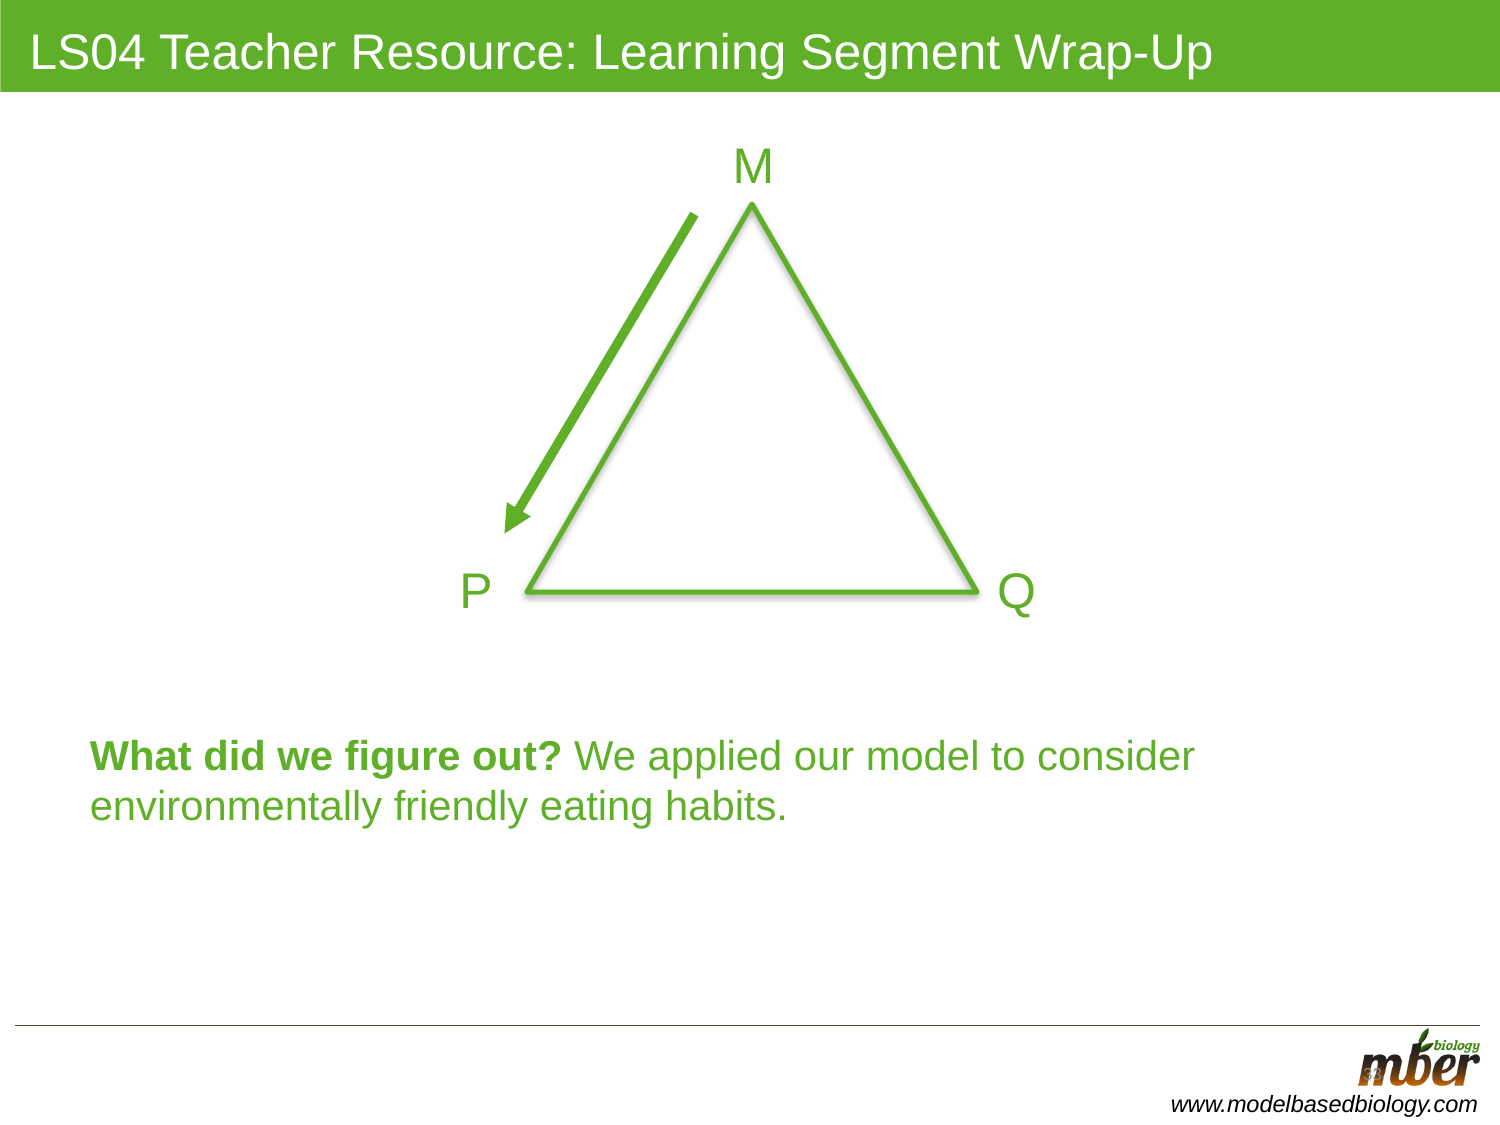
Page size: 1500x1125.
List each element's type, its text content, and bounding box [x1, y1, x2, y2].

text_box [504, 213, 695, 534]
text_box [444, 126, 1060, 627]
title LS04 Teacher Resource: Learning Segment Wrap-Up [14, 11, 1480, 89]
picture [1397, 1028, 1480, 1086]
text_box What did we figure out? We applied our model to consider environmentally friendly eating habits. [75, 721, 1451, 1047]
slide_number 33 [1059, 1047, 1397, 1103]
